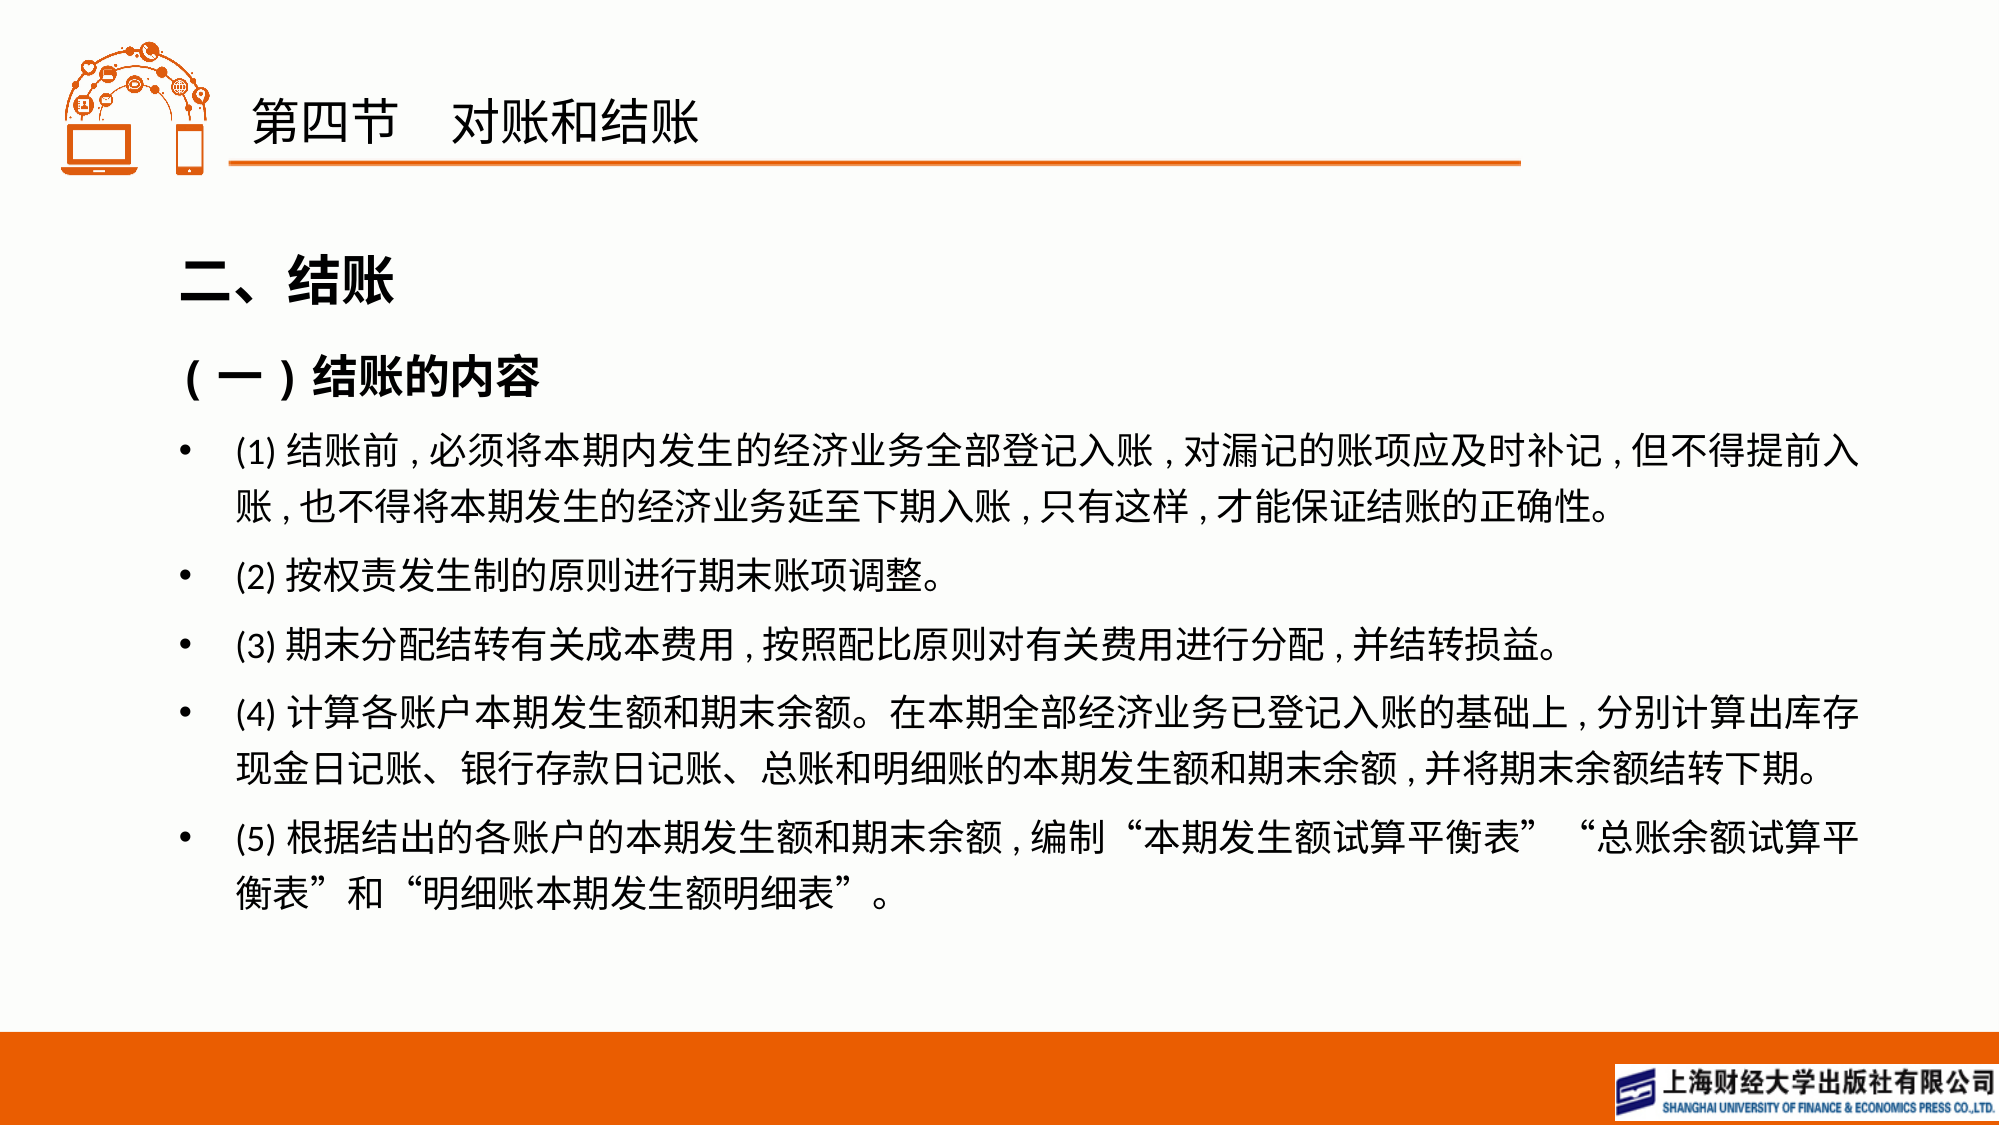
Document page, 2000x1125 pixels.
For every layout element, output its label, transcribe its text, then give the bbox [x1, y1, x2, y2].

picture [0, 0, 2000, 1125]
list 二、结账 (一)结账的内容 (1)结账前,必须将本期内发生的经济业务全部登记入账,对漏记的账项应及时补记,但不得提前入账,也不得将本期发生的经济业务延至下期入账,只有这样,才能保证结账的正确性。 (2)按权责发生制的原则进行期末账项调整。 (3)期末分配结转有关成本费用,按照配比原则对有关费用进行分配,并结转损益。 (4)计算各账户本期发生额和期末余额。在本期全部经济业务已登记入账的基础上,分别计算出库存现金日记账、银行存款日记账、总账和明细账的本期发生额和期末余额,并将期末余额结转下期。 (5)根据结出的各账户的本期发生额和期末余额,编制“本期发生额试算平衡表”“总账余额试算平衡表”和“明细账本期发生额明细表”。 [163, 215, 1876, 1038]
title 第四节 对账和结账 [235, 82, 1605, 189]
